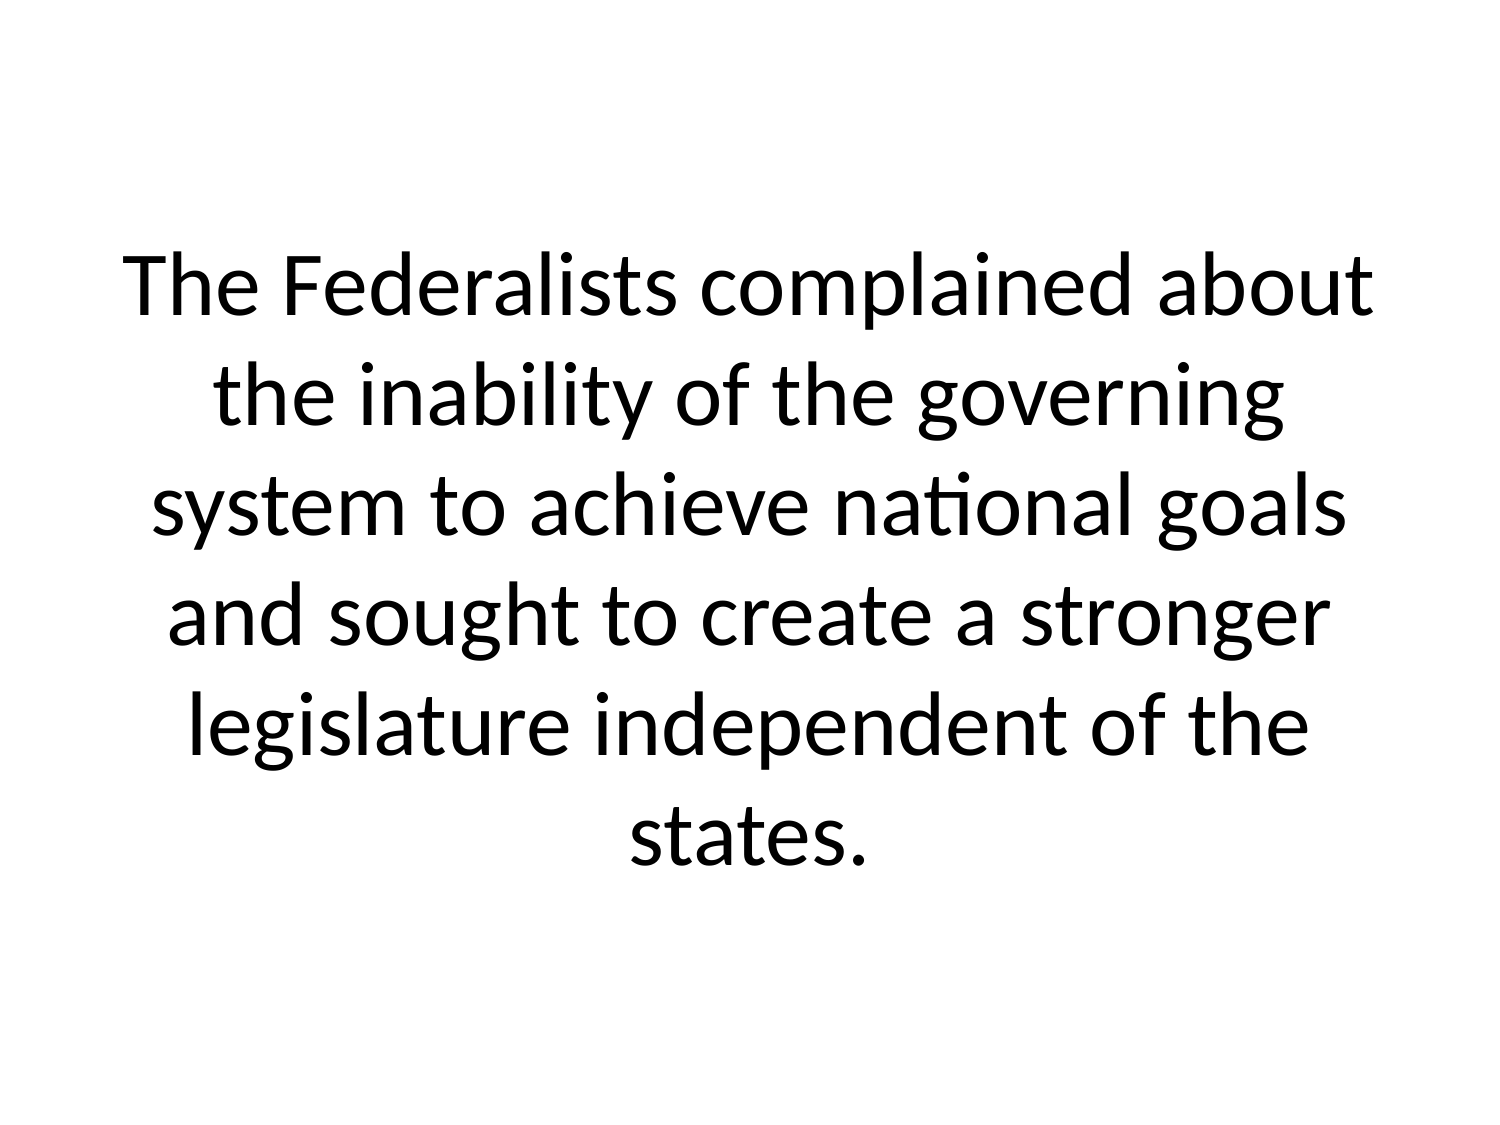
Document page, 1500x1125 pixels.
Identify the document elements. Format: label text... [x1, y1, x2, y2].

title The Federalists complained about the inability of the governing system to achieve national goals and sought to create a stronger legislature independent of the states. [74, 44, 1426, 1063]
